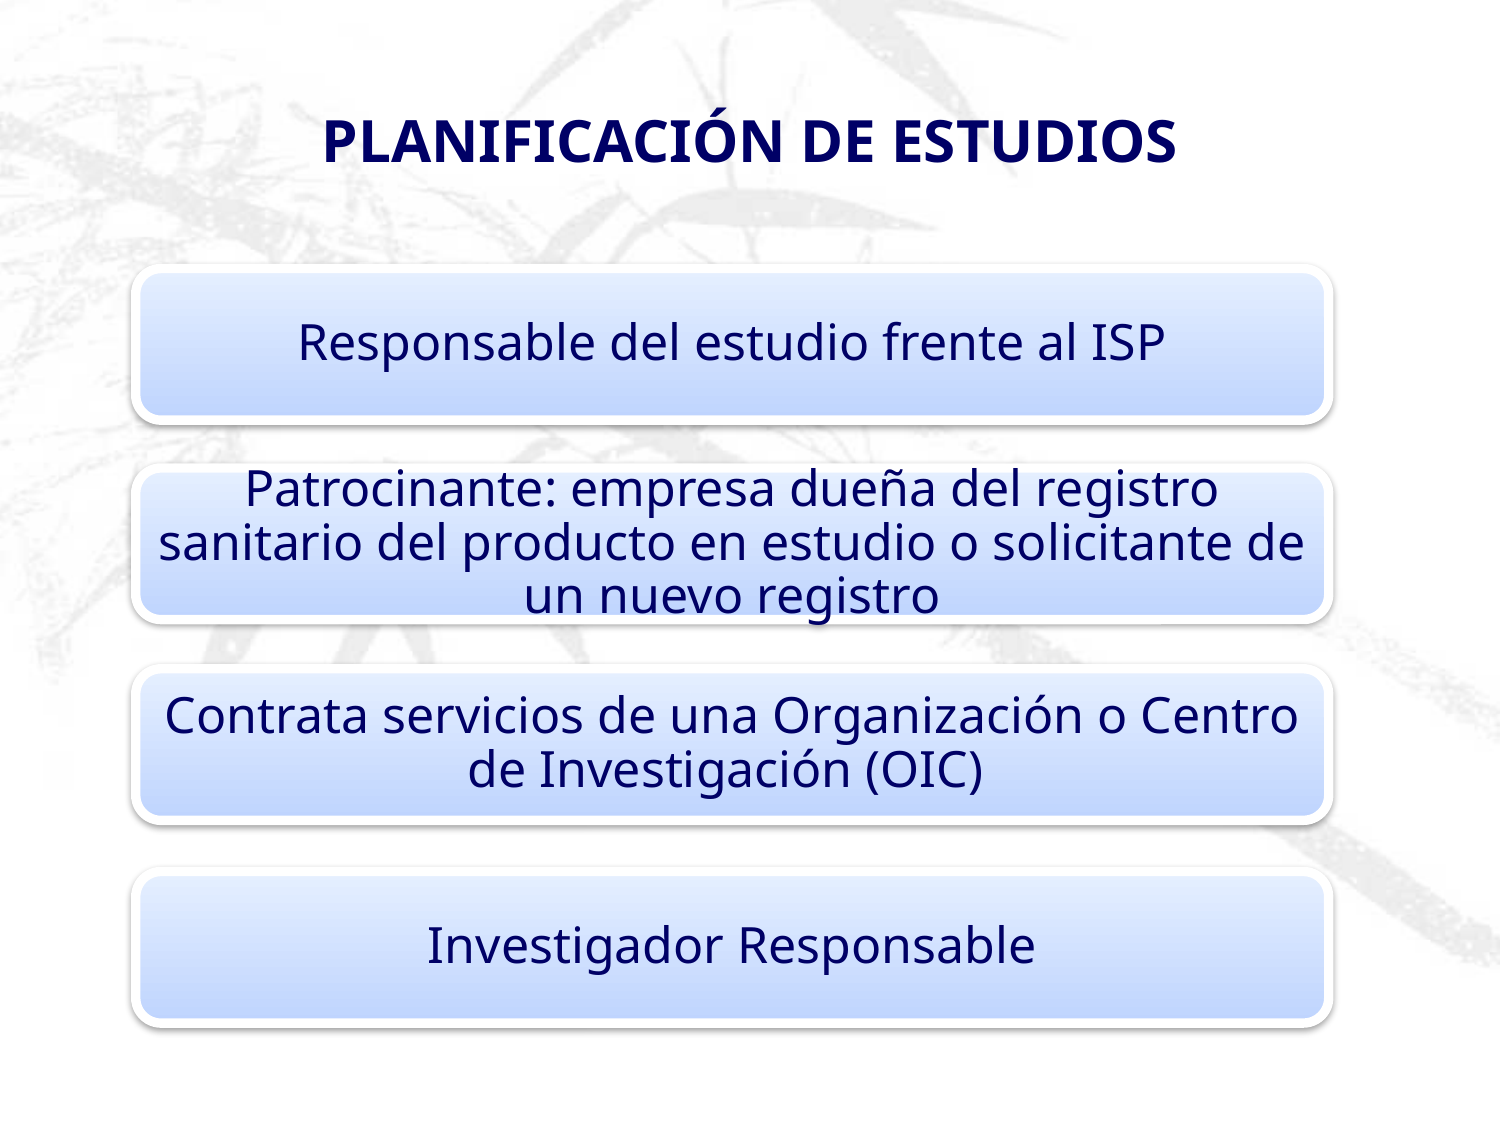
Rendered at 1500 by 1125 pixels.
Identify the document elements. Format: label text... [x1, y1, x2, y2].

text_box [135, 266, 1329, 1024]
picture [0, 0, 1500, 1125]
title PLANIFICACIÓN DE ESTUDIOS [75, 45, 1425, 233]
